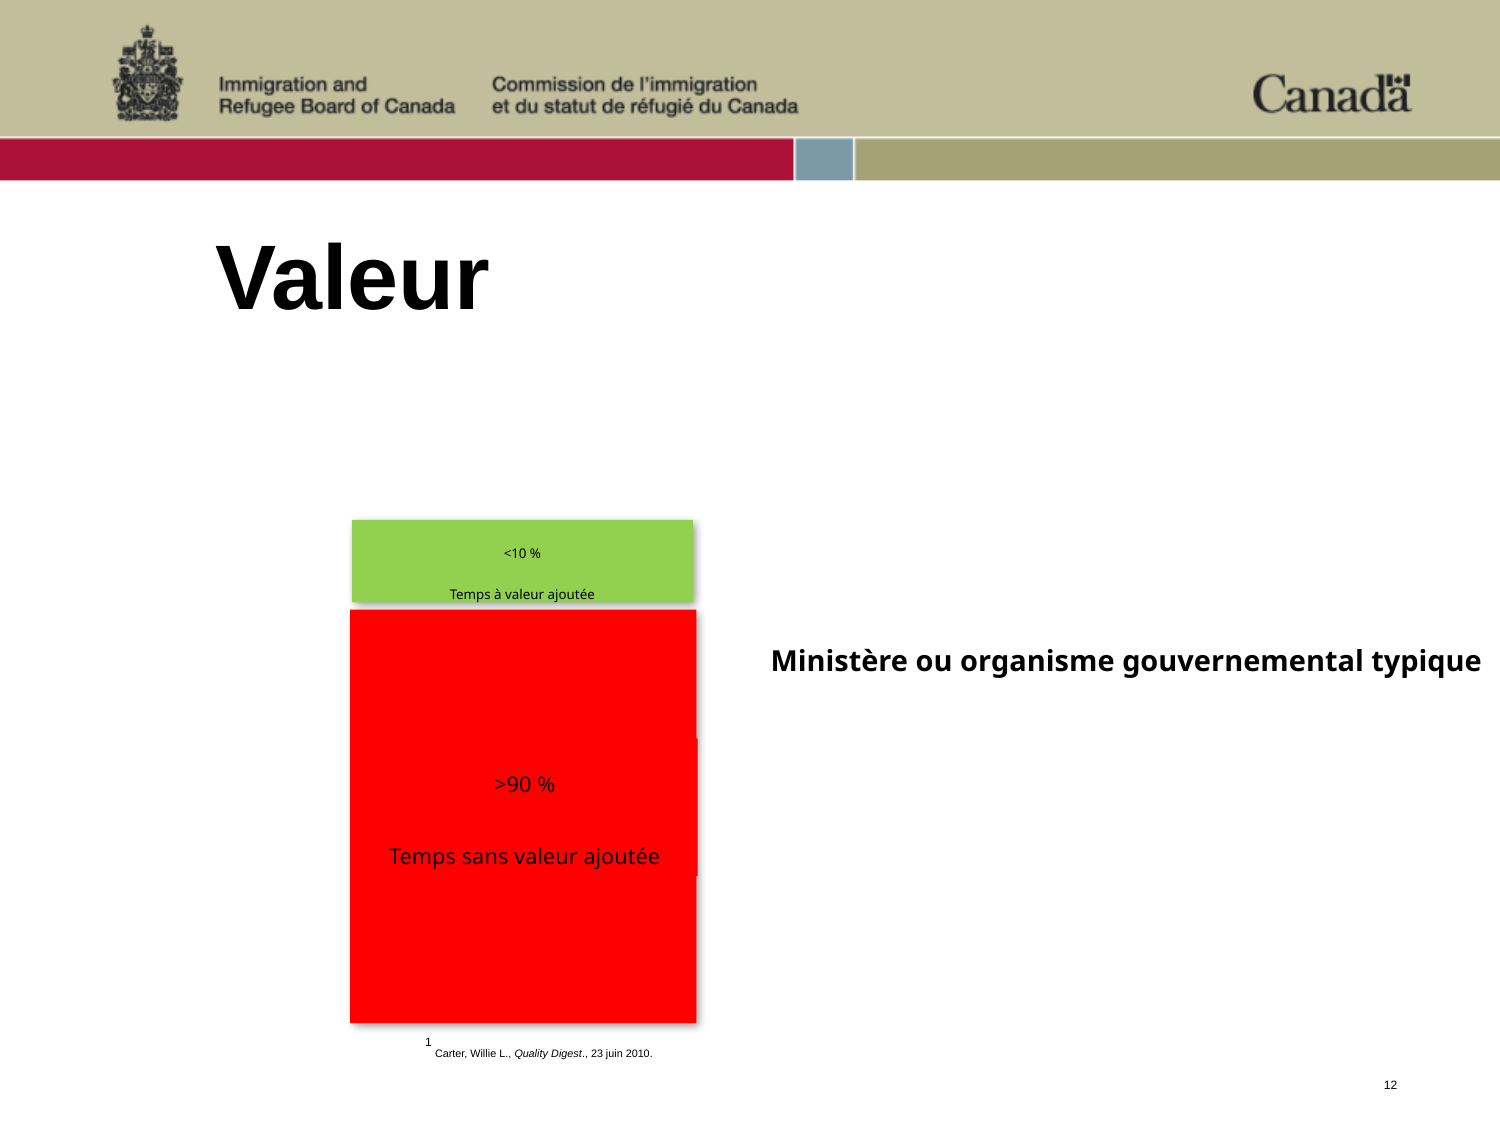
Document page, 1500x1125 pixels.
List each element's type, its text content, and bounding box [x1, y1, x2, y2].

text_box Ministère ou organisme gouvernemental typique [755, 597, 1500, 767]
picture [0, 0, 1500, 1125]
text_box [349, 609, 699, 1024]
title Valeur [200, 237, 1413, 425]
text_box 1 Carter, Willie L., Quality Digest., 23 juin 2010. [410, 1033, 669, 1068]
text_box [351, 519, 694, 603]
slide_number 12 [1099, 1024, 1413, 1101]
